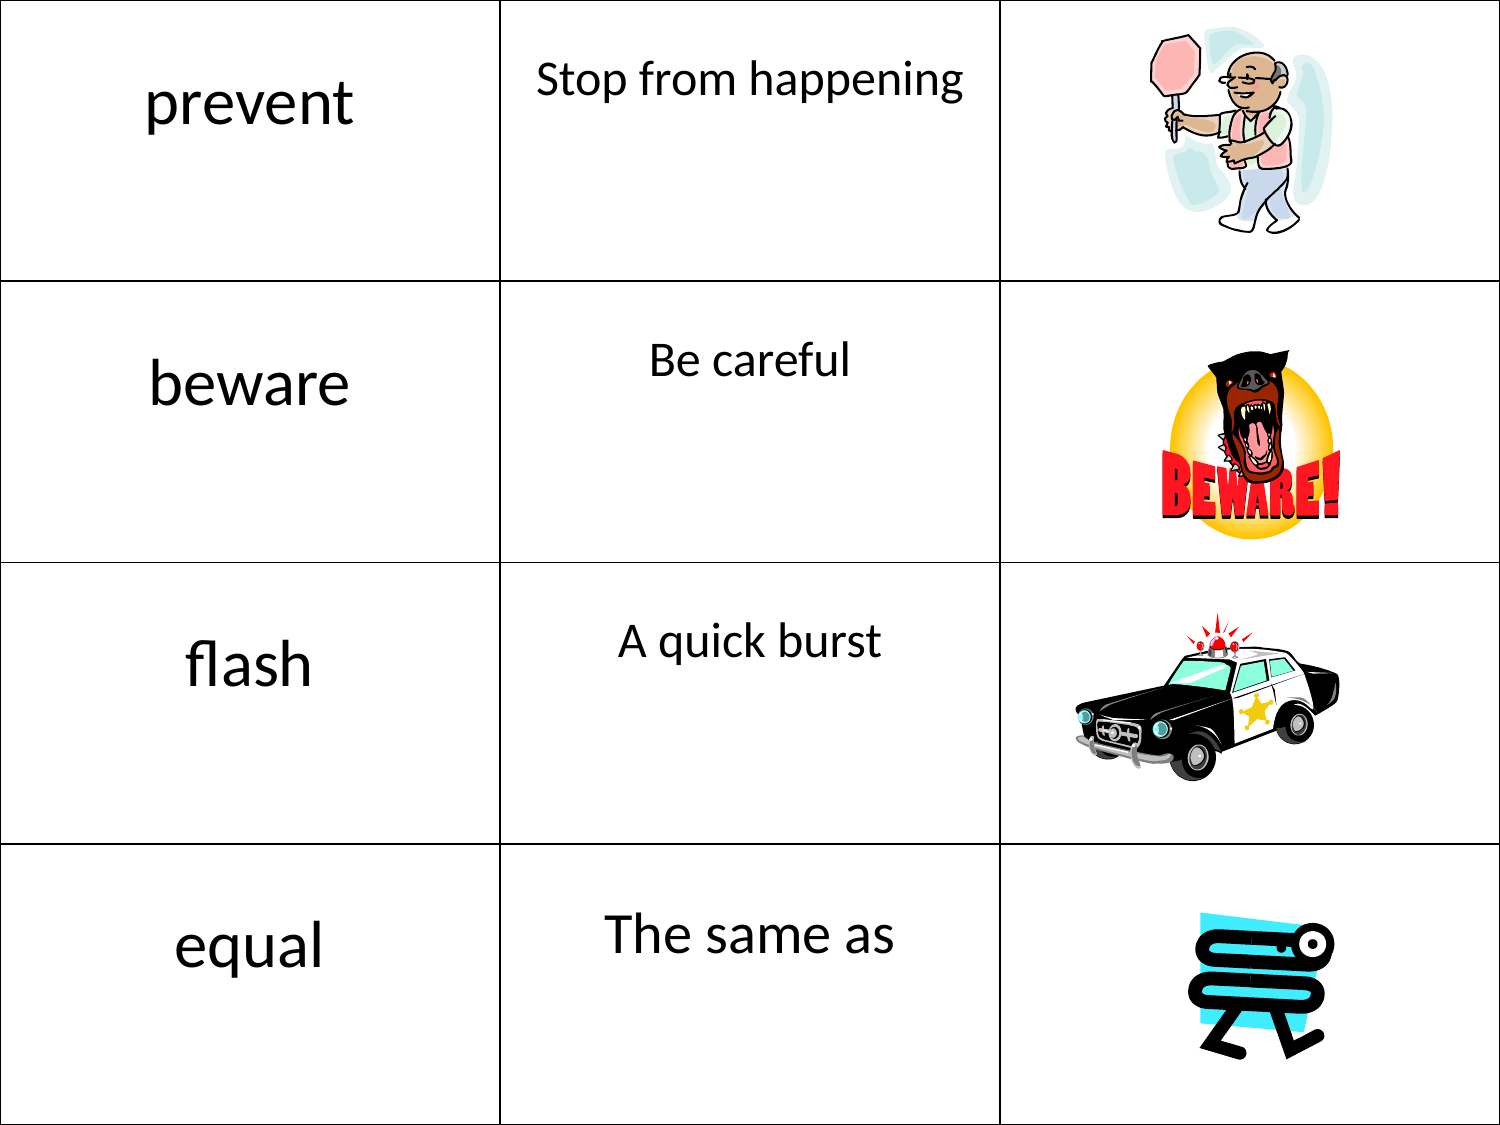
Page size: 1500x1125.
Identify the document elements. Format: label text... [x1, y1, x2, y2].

picture [1074, 612, 1342, 784]
table_header Stop from happening [501, 1, 999, 280]
table_cell Be careful [501, 282, 999, 562]
table_cell The same as [501, 845, 999, 1124]
picture [1149, 24, 1339, 240]
table_cell [1001, 563, 1499, 843]
table_header prevent [1, 1, 499, 280]
picture [1187, 912, 1335, 1061]
table_cell equal [1, 845, 499, 1124]
table_cell [1001, 845, 1499, 1124]
table_cell flash [1, 563, 499, 843]
table_cell beware [1, 282, 499, 562]
table_cell [1001, 282, 1499, 562]
table_cell A quick burst [501, 563, 999, 843]
table_header [1001, 1, 1499, 280]
picture [1162, 349, 1341, 540]
